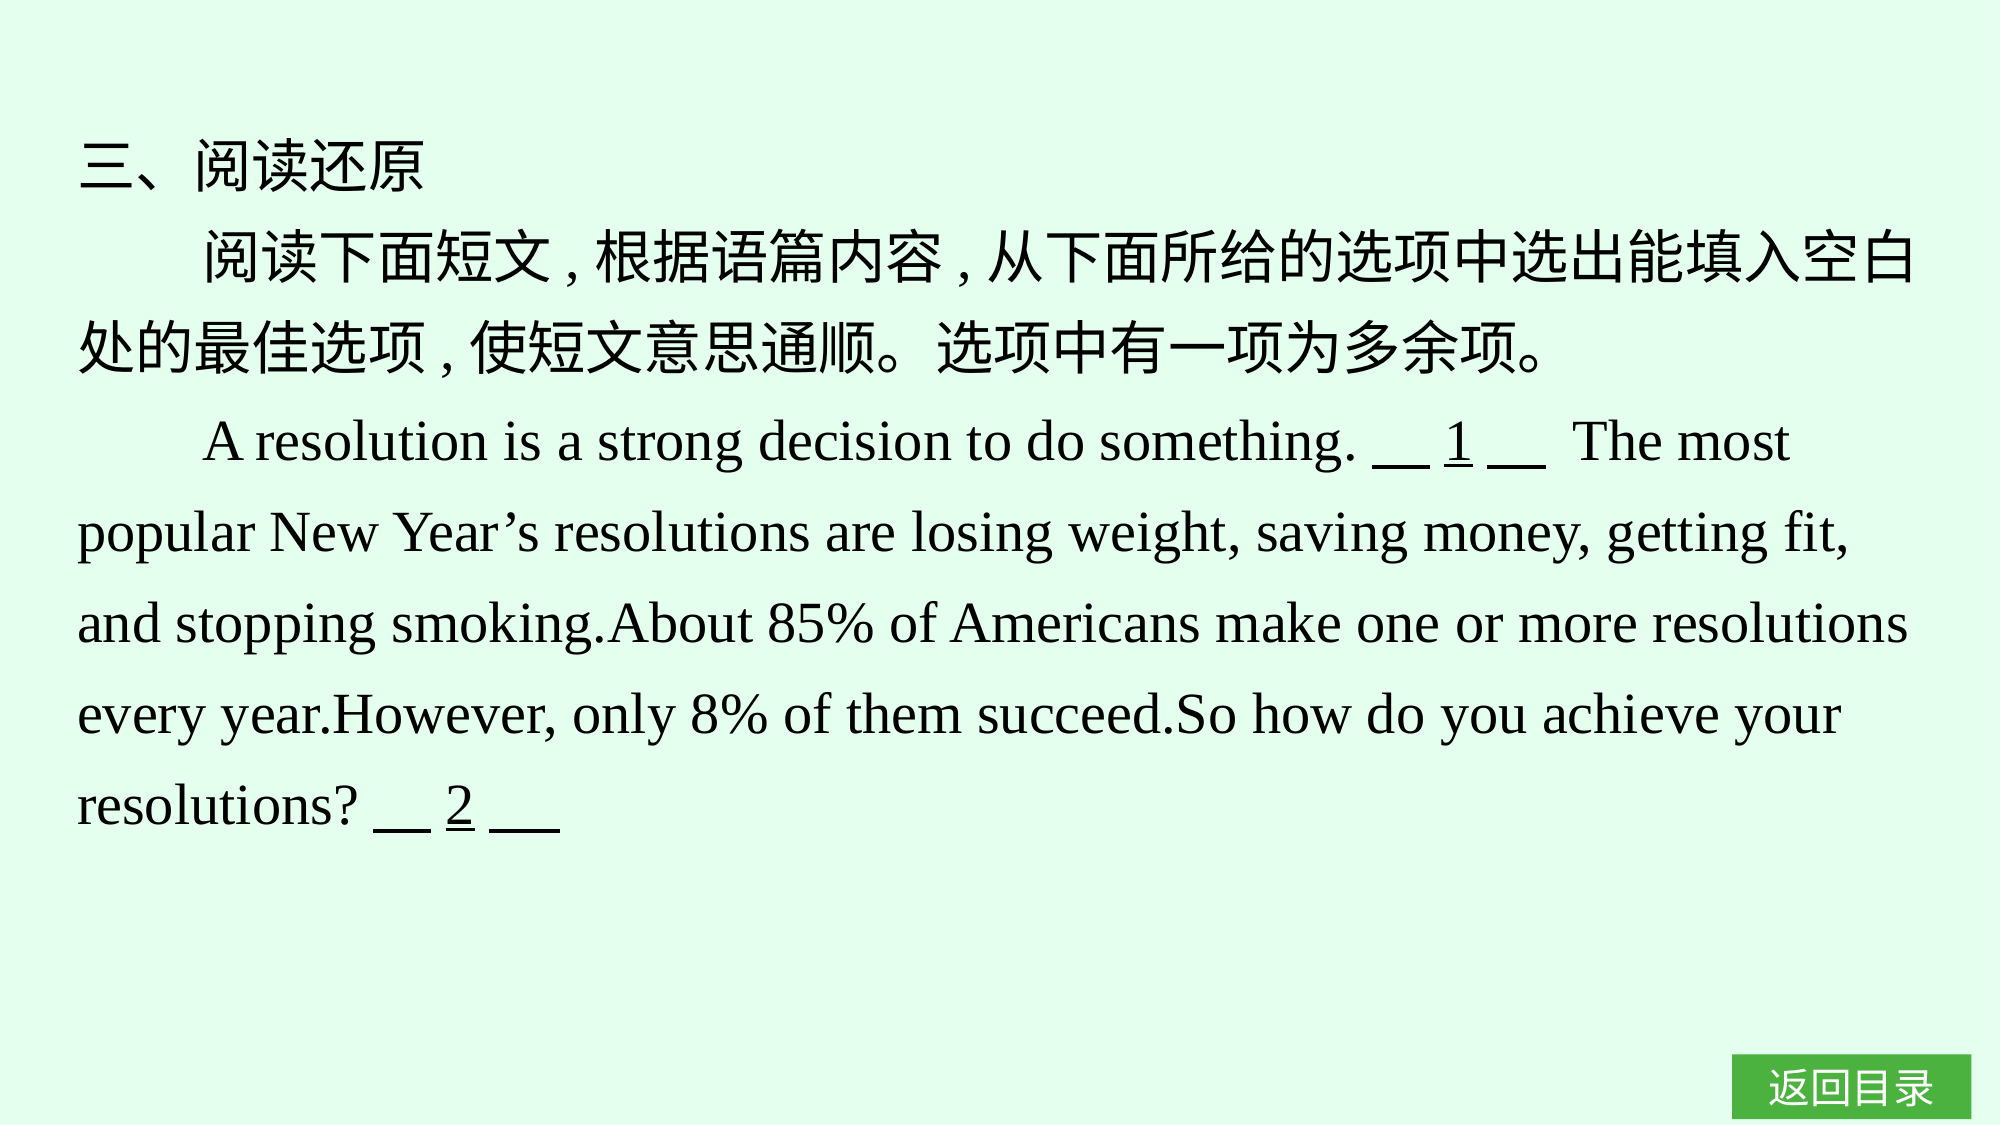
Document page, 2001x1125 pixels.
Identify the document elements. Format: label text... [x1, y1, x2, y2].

text_box 三、阅读还原 阅读下面短文,根据语篇内容,从下面所给的选项中选出能填入空白处的最佳选项,使短文意思通顺。选项中有一项为多余项。 A resolution is a strong decision to do something. 1 The most popular New Year’s resolutions are losing weight, saving money, getting fit, and stopping smoking.About 85% of Americans make one or more resolutions every year.However, only 8% of them succeed.So how do you achieve your resolutions? 2 [62, 101, 1938, 844]
